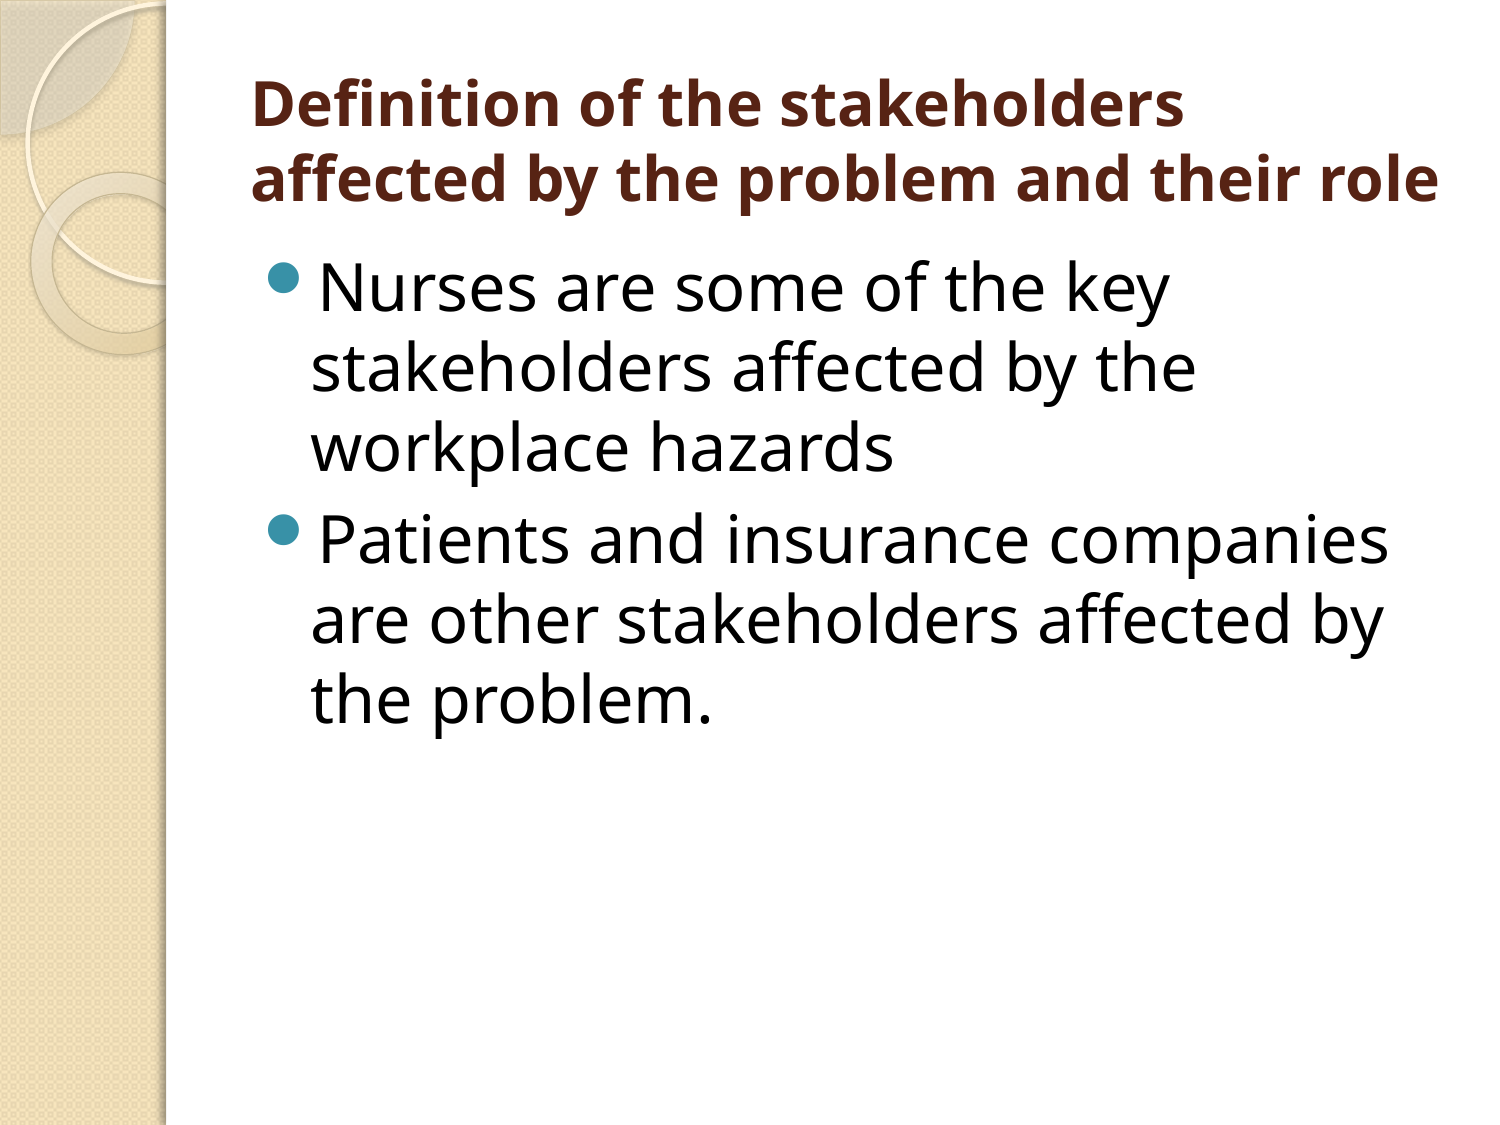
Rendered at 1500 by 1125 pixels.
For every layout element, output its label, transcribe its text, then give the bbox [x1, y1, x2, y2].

title Definition of the stakeholders affected by the problem and their role [235, 45, 1466, 233]
list Nurses are some of the key stakeholders affected by the workplace hazards Patients and insurance companies are other stakeholders affected by the problem. [235, 237, 1466, 1025]
